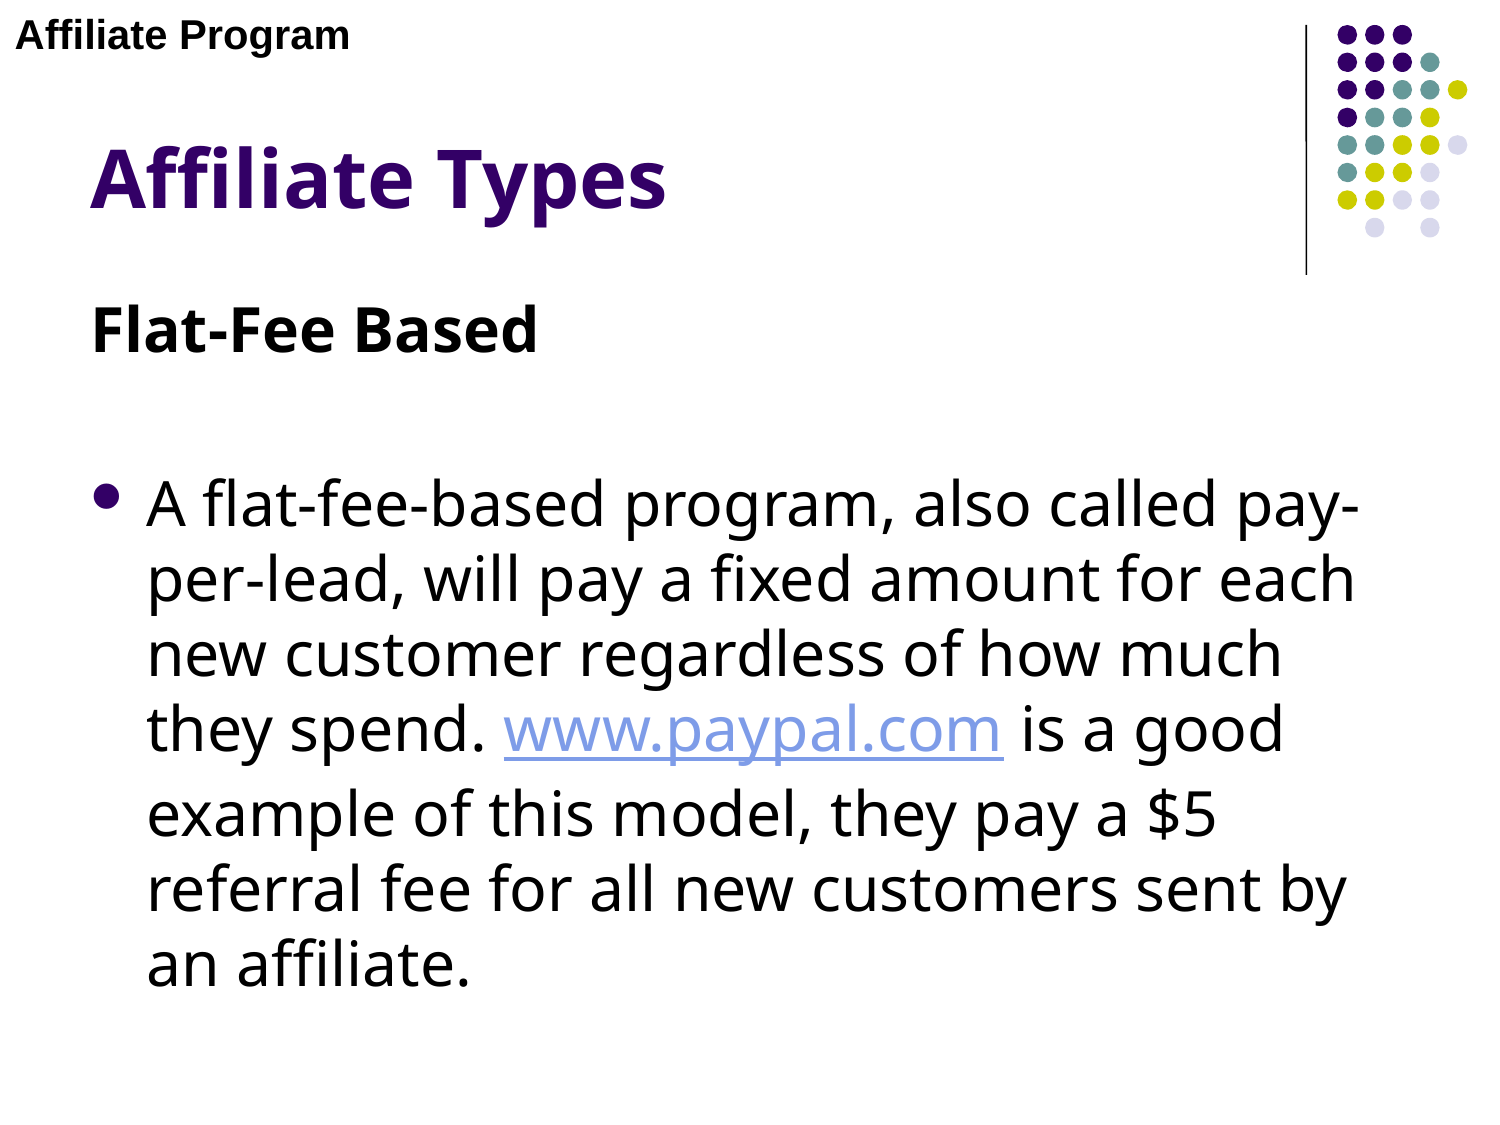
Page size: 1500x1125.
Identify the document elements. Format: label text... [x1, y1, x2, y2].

title Affiliate Types [75, 20, 1313, 233]
text_box Affiliate Program [0, 0, 378, 65]
list Flat-Fee Based A flat-fee-based program, also called pay-per-lead, will pay a fixed amount for each new customer regardless of how much they spend. www.paypal.com is a good example of this model, they pay a $5 referral fee for all new customers sent by an affiliate. [75, 282, 1425, 1006]
